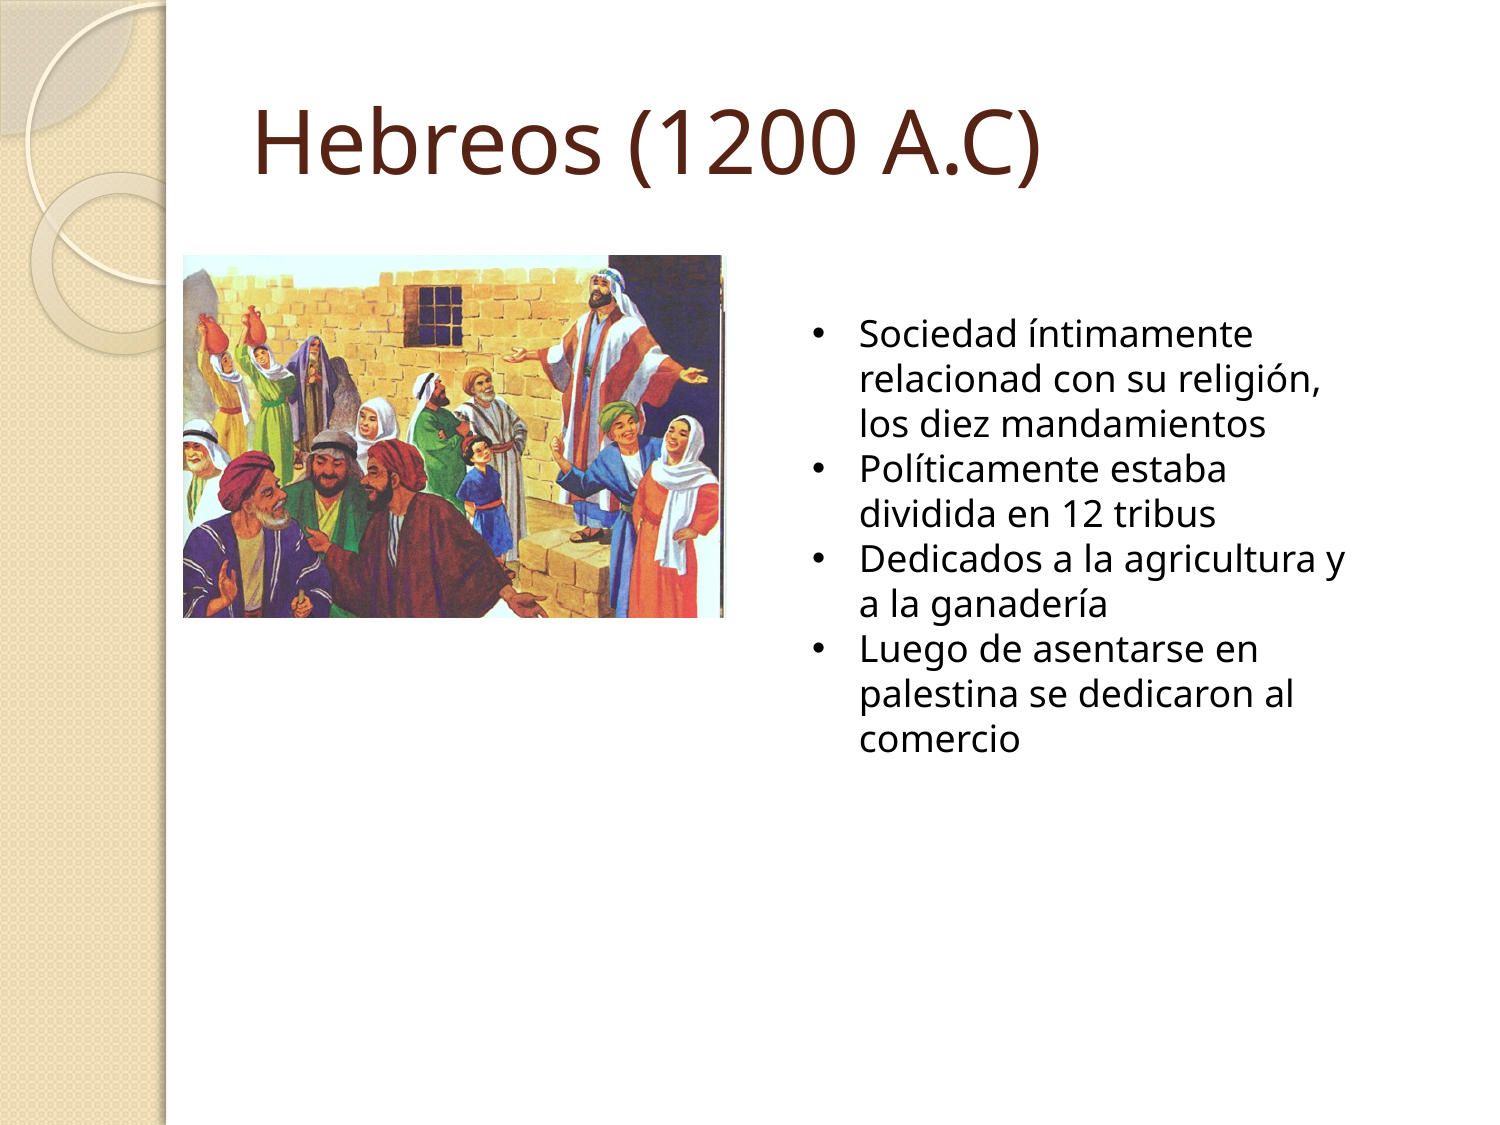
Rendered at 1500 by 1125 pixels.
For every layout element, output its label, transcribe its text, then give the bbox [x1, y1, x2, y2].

picture [182, 255, 727, 618]
title Hebreos (1200 A.C) [235, 45, 1466, 233]
text_box Sociedad íntimamente relacionad con su religión, los diez mandamientos Políticamente estaba dividida en 12 tribus Dedicados a la agricultura y a la ganadería Luego de asentarse en palestina se dedicaron al comercio [797, 302, 1365, 768]
